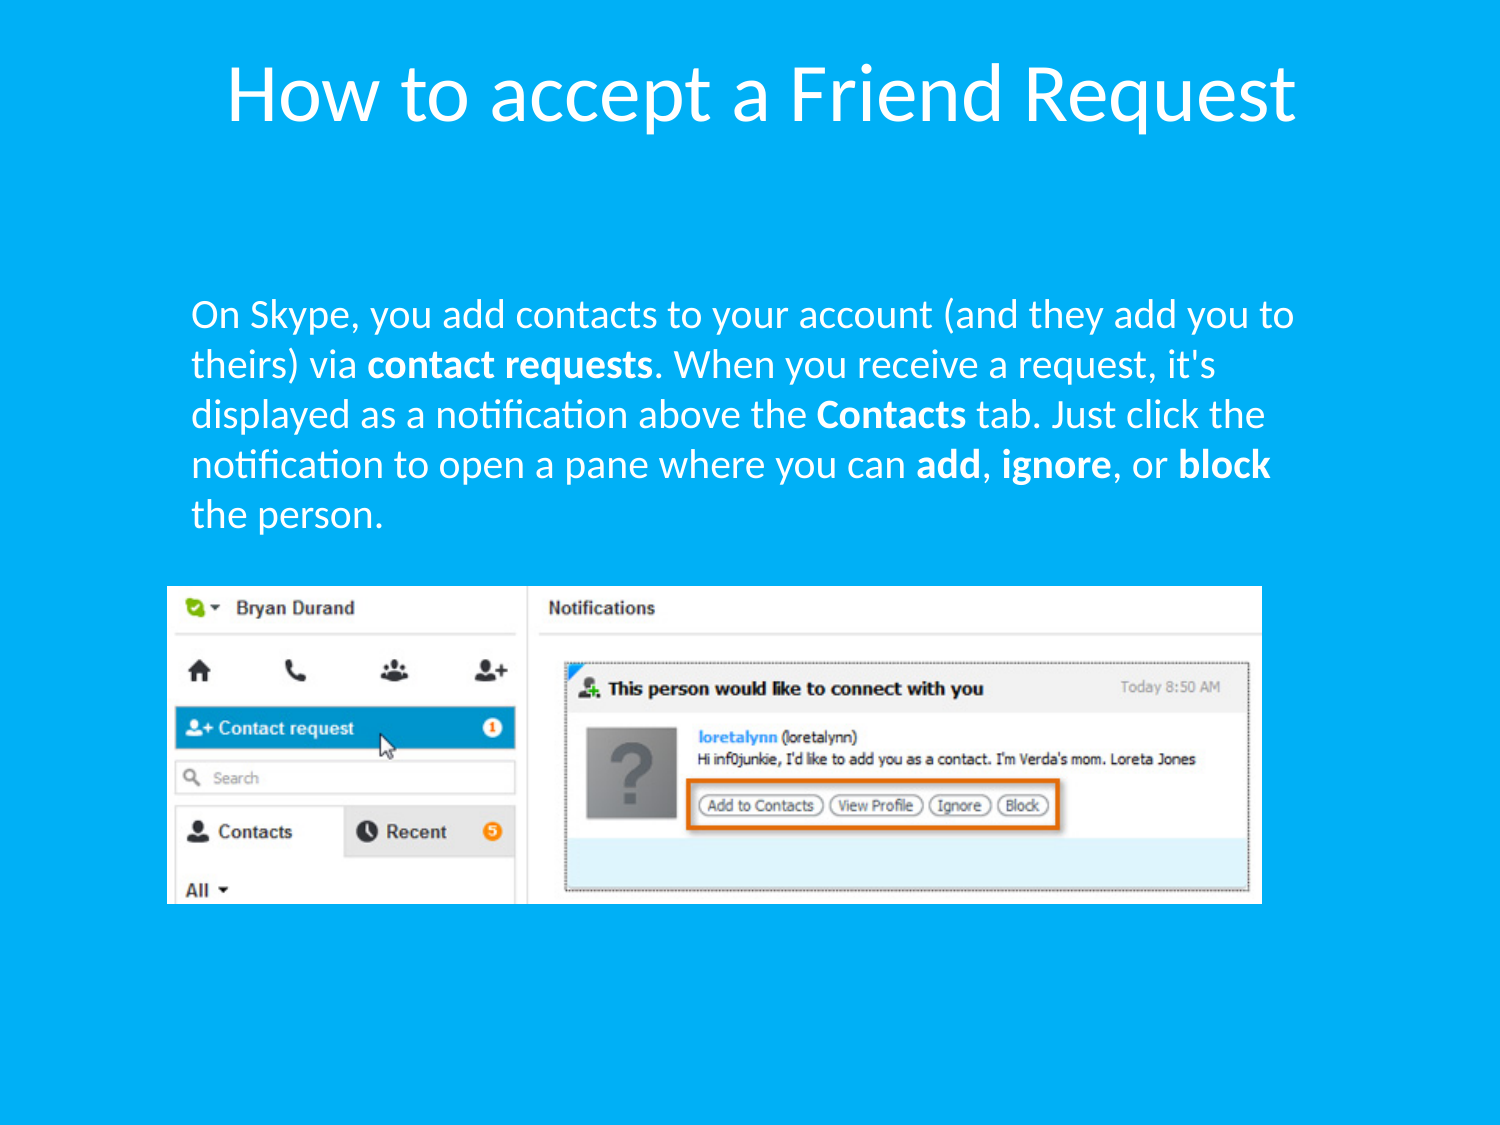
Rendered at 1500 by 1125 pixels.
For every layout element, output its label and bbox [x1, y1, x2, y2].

picture [838, 308, 851, 328]
picture [1030, 302, 1041, 328]
picture [644, 308, 656, 328]
picture [204, 400, 209, 427]
picture [714, 350, 719, 377]
picture [445, 358, 461, 378]
picture [331, 408, 342, 428]
picture [979, 309, 984, 327]
picture [504, 400, 521, 427]
picture [1087, 309, 1102, 334]
picture [735, 81, 765, 121]
picture [1055, 358, 1066, 378]
picture [1235, 458, 1249, 478]
picture [444, 308, 459, 328]
picture [616, 408, 625, 427]
picture [1165, 408, 1178, 428]
picture [829, 359, 838, 378]
picture [386, 358, 405, 378]
picture [1200, 81, 1234, 121]
picture [686, 69, 709, 121]
picture [441, 458, 458, 478]
picture [410, 408, 423, 427]
picture [300, 469, 308, 478]
picture [806, 358, 823, 378]
picture [796, 458, 813, 478]
picture [1078, 409, 1083, 427]
picture [578, 302, 588, 328]
picture [603, 81, 637, 121]
picture [795, 68, 824, 120]
picture [734, 459, 738, 477]
picture [331, 308, 348, 328]
picture [1178, 352, 1188, 378]
picture [594, 308, 607, 327]
picture [938, 449, 956, 478]
picture [1241, 81, 1266, 121]
picture [342, 358, 354, 377]
picture [1013, 400, 1017, 427]
picture [259, 450, 277, 477]
picture [959, 308, 972, 327]
picture [978, 402, 988, 428]
picture [840, 408, 859, 428]
picture [884, 402, 896, 428]
picture [918, 458, 934, 478]
picture [303, 509, 307, 527]
picture [369, 358, 383, 378]
picture [991, 369, 999, 378]
picture [994, 408, 1007, 427]
picture [747, 458, 763, 478]
picture [229, 509, 246, 528]
picture [630, 458, 647, 478]
picture [698, 459, 707, 477]
picture [481, 402, 499, 428]
picture [1158, 300, 1174, 328]
picture [1056, 458, 1074, 478]
picture [803, 308, 815, 327]
picture [692, 450, 697, 477]
picture [1275, 308, 1292, 328]
picture [735, 358, 751, 378]
picture [1112, 81, 1145, 134]
picture [960, 359, 977, 378]
picture [486, 308, 497, 328]
picture [508, 358, 518, 377]
picture [1226, 400, 1231, 427]
picture [912, 358, 928, 378]
picture [777, 459, 792, 484]
picture [229, 359, 246, 378]
picture [475, 300, 480, 327]
picture [518, 308, 531, 328]
picture [862, 64, 871, 73]
picture [193, 302, 216, 328]
picture [610, 459, 615, 477]
picture [1079, 458, 1090, 477]
picture [946, 299, 952, 332]
picture [612, 308, 625, 328]
picture [640, 408, 655, 428]
picture [168, 587, 1261, 903]
picture [225, 408, 236, 428]
picture [497, 300, 502, 327]
picture [1136, 300, 1152, 328]
picture [1247, 408, 1263, 428]
picture [849, 458, 862, 478]
picture [1116, 319, 1124, 328]
picture [660, 459, 687, 477]
picture [521, 358, 538, 378]
picture [1068, 409, 1077, 428]
picture [819, 459, 828, 478]
picture [669, 302, 679, 328]
picture [537, 469, 546, 478]
picture [568, 459, 572, 484]
picture [662, 400, 667, 427]
picture [208, 350, 213, 377]
picture [880, 81, 914, 121]
picture [1093, 458, 1110, 478]
picture [542, 358, 559, 384]
picture [1071, 81, 1105, 121]
picture [355, 509, 359, 527]
picture [1067, 308, 1083, 328]
picture [290, 349, 296, 382]
picture [714, 309, 729, 334]
picture [544, 419, 553, 428]
picture [1053, 402, 1062, 428]
picture [201, 459, 210, 477]
picture [247, 408, 258, 428]
picture [316, 508, 328, 528]
picture [290, 309, 305, 334]
picture [774, 408, 783, 427]
picture [215, 459, 233, 478]
picture [787, 359, 802, 384]
picture [834, 81, 855, 120]
picture [789, 408, 805, 428]
picture [907, 308, 916, 327]
picture [821, 308, 834, 328]
picture [868, 458, 881, 477]
picture [282, 458, 295, 478]
picture [408, 419, 417, 428]
picture [266, 508, 277, 528]
picture [193, 408, 204, 428]
picture [228, 308, 237, 327]
picture [532, 81, 561, 121]
picture [565, 358, 582, 378]
picture [414, 309, 423, 328]
picture [667, 409, 678, 428]
picture [291, 409, 307, 434]
picture [539, 458, 552, 477]
picture [1261, 302, 1271, 328]
picture [752, 402, 763, 428]
picture [1231, 309, 1240, 328]
picture [564, 308, 573, 327]
picture [778, 309, 782, 327]
picture [1089, 408, 1101, 428]
picture [573, 458, 584, 478]
picture [272, 408, 287, 428]
picture [587, 408, 604, 428]
picture [323, 82, 378, 120]
picture [1253, 449, 1269, 477]
picture [1202, 358, 1214, 378]
picture [214, 508, 224, 527]
picture [1158, 82, 1190, 121]
picture [919, 408, 933, 428]
picture [623, 352, 635, 378]
picture [616, 459, 625, 477]
picture [366, 459, 371, 477]
picture [410, 358, 426, 377]
picture [485, 458, 501, 478]
picture [316, 308, 327, 328]
picture [214, 358, 224, 377]
picture [965, 64, 998, 121]
picture [1010, 300, 1015, 327]
picture [281, 509, 298, 528]
picture [900, 408, 915, 428]
picture [311, 309, 315, 334]
picture [391, 308, 408, 328]
picture [867, 469, 875, 478]
picture [1078, 359, 1087, 378]
picture [362, 408, 377, 428]
picture [683, 308, 700, 328]
picture [252, 302, 267, 328]
picture [592, 319, 601, 328]
picture [936, 402, 948, 428]
picture [1208, 308, 1225, 328]
picture [273, 358, 285, 378]
picture [232, 68, 272, 120]
picture [1183, 400, 1197, 427]
picture [856, 308, 873, 328]
picture [1128, 408, 1141, 428]
picture [704, 409, 719, 427]
picture [546, 408, 559, 427]
picture [675, 352, 709, 377]
picture [763, 358, 772, 377]
picture [590, 458, 603, 477]
picture [720, 358, 730, 377]
picture [282, 81, 318, 121]
picture [629, 302, 639, 328]
picture [1157, 459, 1161, 477]
picture [1204, 449, 1208, 477]
picture [589, 469, 597, 478]
picture [608, 358, 621, 378]
picture [236, 452, 254, 478]
picture [439, 409, 444, 427]
picture [1232, 408, 1242, 427]
picture [507, 459, 512, 477]
picture [587, 358, 604, 378]
picture [894, 358, 907, 378]
picture [242, 409, 246, 434]
picture [459, 408, 477, 428]
picture [208, 500, 213, 527]
picture [535, 308, 553, 328]
picture [464, 458, 480, 484]
picture [567, 81, 596, 121]
picture [733, 308, 750, 328]
picture [639, 358, 651, 378]
picture [465, 358, 479, 378]
picture [1099, 358, 1115, 378]
picture [513, 459, 522, 477]
picture [942, 359, 957, 377]
picture [818, 401, 837, 428]
picture [319, 453, 337, 478]
picture [923, 81, 955, 120]
picture [464, 308, 475, 328]
picture [361, 508, 371, 527]
picture [1104, 402, 1115, 428]
picture [372, 309, 387, 334]
picture [402, 69, 425, 121]
picture [372, 459, 381, 477]
picture [430, 81, 466, 121]
picture [992, 358, 1005, 377]
picture [395, 452, 406, 478]
picture [340, 369, 348, 378]
picture [999, 308, 1010, 328]
picture [894, 459, 903, 477]
picture [879, 309, 888, 328]
picture [273, 300, 286, 327]
picture [1213, 458, 1231, 478]
picture [1271, 69, 1294, 121]
picture [1210, 402, 1221, 428]
picture [864, 82, 870, 120]
picture [301, 458, 314, 477]
picture [1021, 359, 1025, 377]
picture [383, 408, 394, 428]
picture [1118, 308, 1130, 327]
picture [961, 449, 978, 478]
picture [1035, 458, 1051, 477]
picture [921, 302, 931, 328]
picture [342, 459, 360, 478]
picture [1005, 458, 1009, 477]
picture [1134, 458, 1152, 478]
picture [194, 459, 198, 477]
picture [888, 459, 893, 477]
picture [860, 358, 870, 377]
picture [873, 359, 890, 378]
picture [193, 352, 203, 378]
picture [1018, 408, 1029, 428]
picture [958, 319, 966, 328]
picture [493, 81, 523, 121]
picture [864, 408, 881, 427]
picture [1030, 68, 1065, 120]
picture [1120, 358, 1131, 378]
picture [193, 502, 203, 528]
picture [647, 81, 681, 134]
picture [952, 408, 965, 428]
picture [563, 402, 581, 428]
picture [430, 352, 442, 378]
picture [260, 358, 270, 377]
picture [310, 409, 327, 428]
picture [722, 408, 739, 428]
picture [527, 408, 540, 428]
picture [1014, 458, 1030, 484]
picture [801, 319, 809, 328]
picture [1135, 352, 1145, 378]
picture [1181, 449, 1198, 478]
picture [992, 419, 1001, 428]
picture [682, 408, 700, 428]
picture [985, 309, 994, 327]
picture [712, 458, 729, 478]
picture [260, 509, 265, 534]
picture [1034, 358, 1050, 378]
picture [1067, 359, 1071, 384]
picture [756, 309, 765, 328]
picture [409, 458, 427, 478]
picture [311, 359, 326, 377]
picture [766, 309, 771, 327]
picture [343, 400, 347, 427]
picture [482, 352, 494, 378]
picture [332, 508, 350, 528]
picture [445, 409, 454, 427]
picture [1052, 308, 1061, 327]
picture [1189, 309, 1204, 334]
